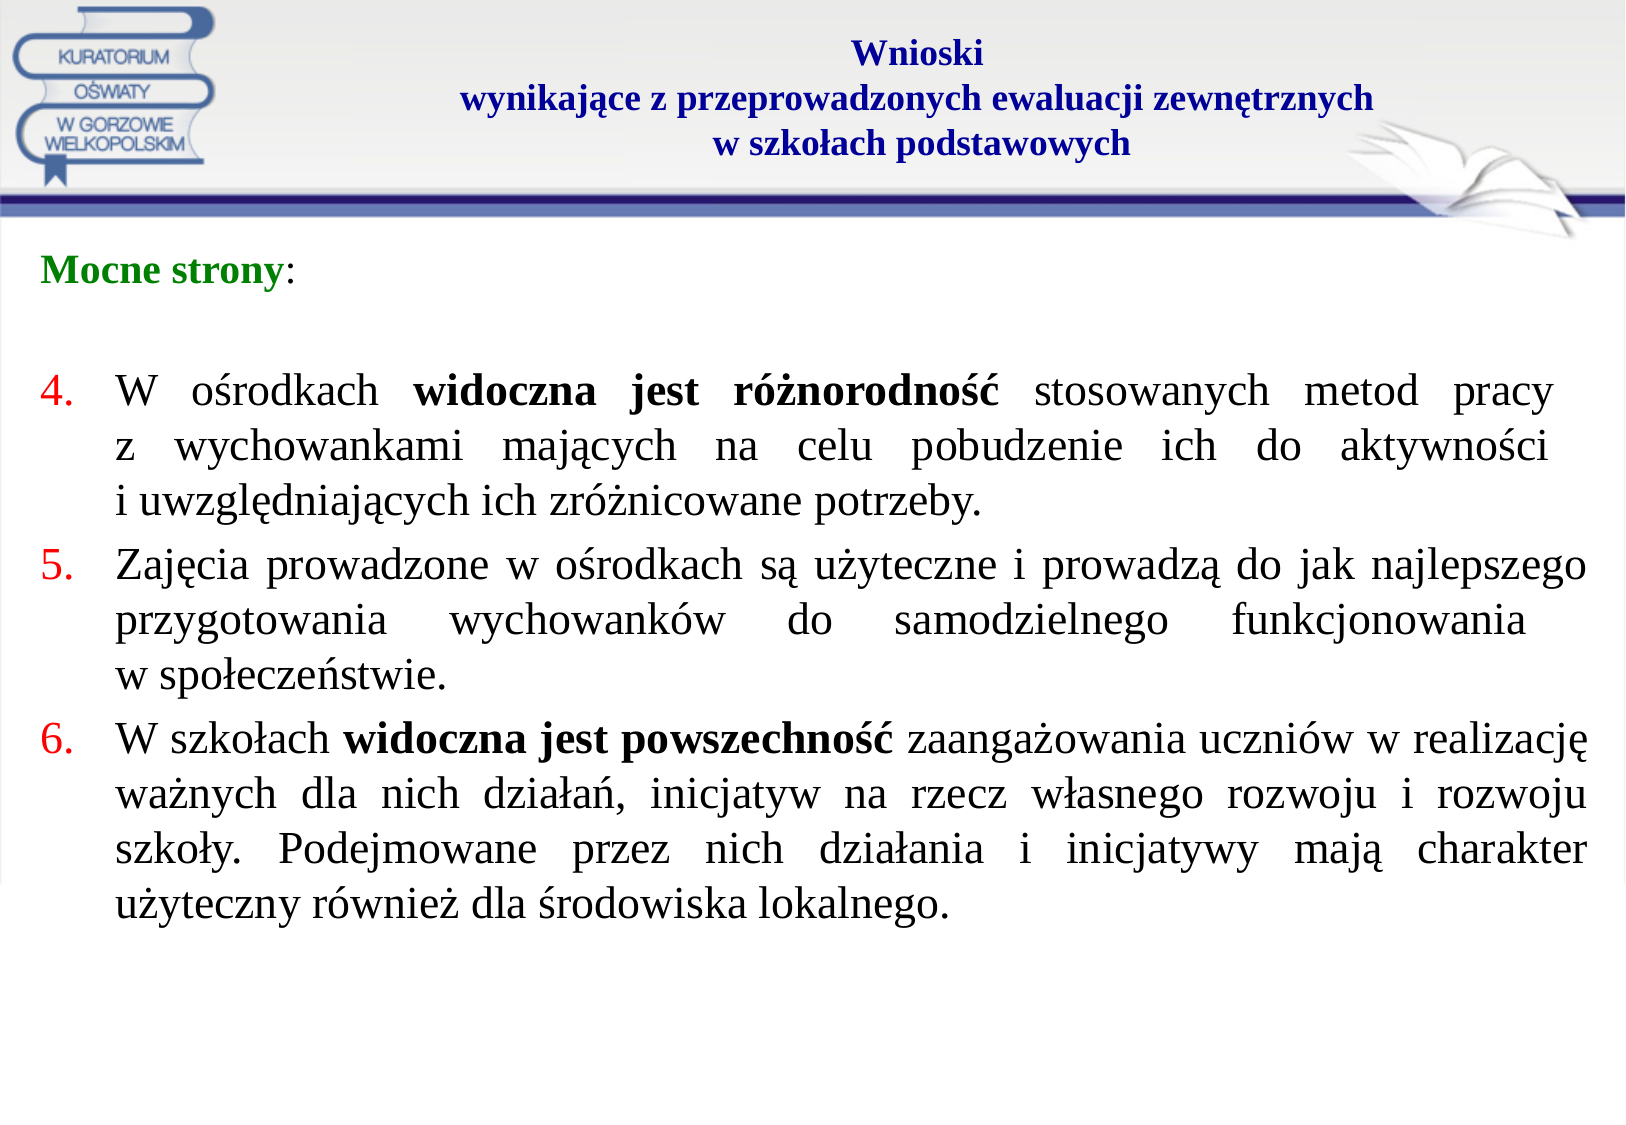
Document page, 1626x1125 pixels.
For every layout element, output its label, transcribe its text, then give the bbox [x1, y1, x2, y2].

list Mocne strony: W ośrodkach widoczna jest różnorodność stosowanych metod pracy z wychowankami mających na celu pobudzenie ich do aktywności i uwzględniających ich zróżnicowane potrzeby. Zajęcia prowadzone w ośrodkach są użyteczne i prowadzą do jak najlepszego przygotowania wychowanków do samodzielnego funkcjonowania w społeczeństwie. W szkołach widoczna jest powszechność zaangażowania uczniów w realizację ważnych dla nich działań, inicjatyw na rzecz własnego rozwoju i rozwoju szkoły. Podejmowane przez nich działania i inicjatywy mają charakter użyteczny również dla środowiska lokalnego. [25, 234, 1604, 1106]
title Wnioski wynikające z przeprowadzonych ewaluacji zewnętrznych w szkołach podstawowych [280, 19, 1564, 172]
picture [0, 0, 1626, 1125]
